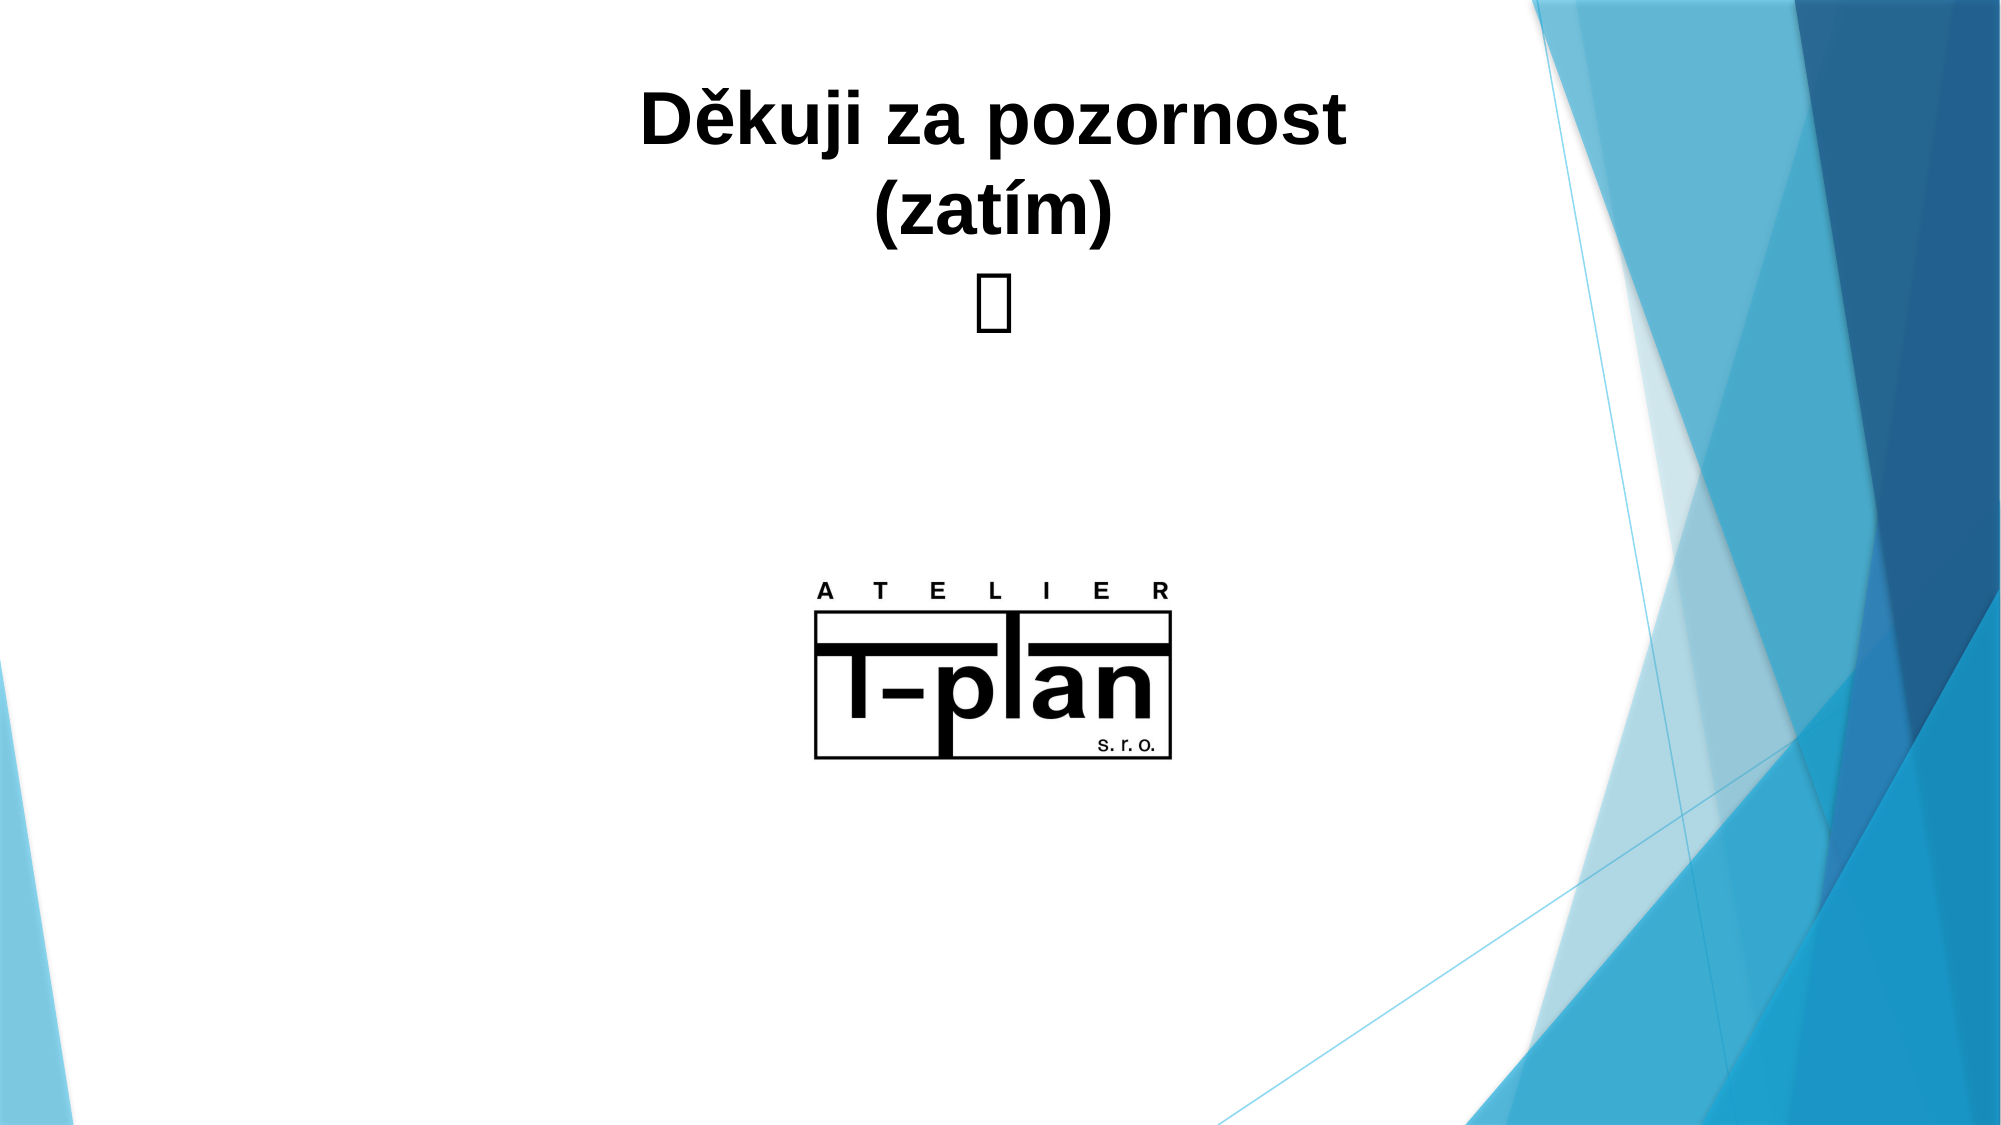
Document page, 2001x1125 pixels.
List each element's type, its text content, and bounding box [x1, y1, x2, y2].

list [799, 561, 1189, 783]
title Děkuji za pozornost (zatím)  [31, 62, 1957, 362]
